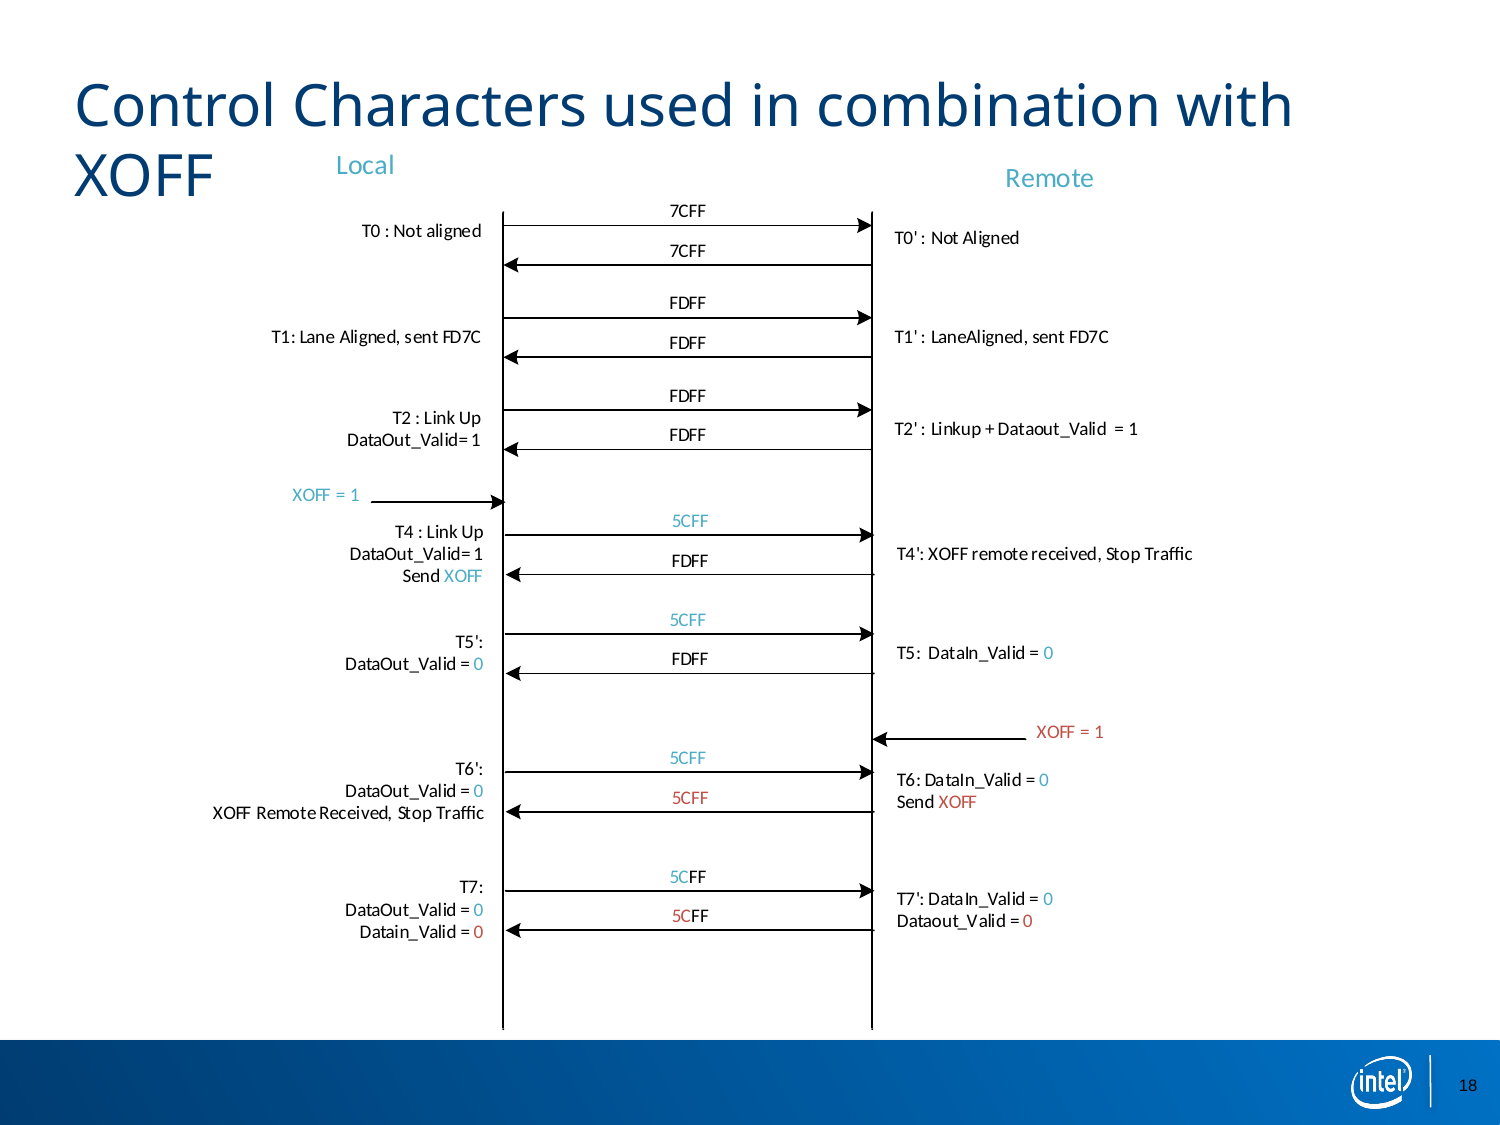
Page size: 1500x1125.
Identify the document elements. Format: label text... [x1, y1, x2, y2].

title Control Characters used in combination with XOFF [74, 67, 1425, 258]
picture [199, 137, 1203, 1032]
slide_number 18 [1127, 1055, 1478, 1116]
